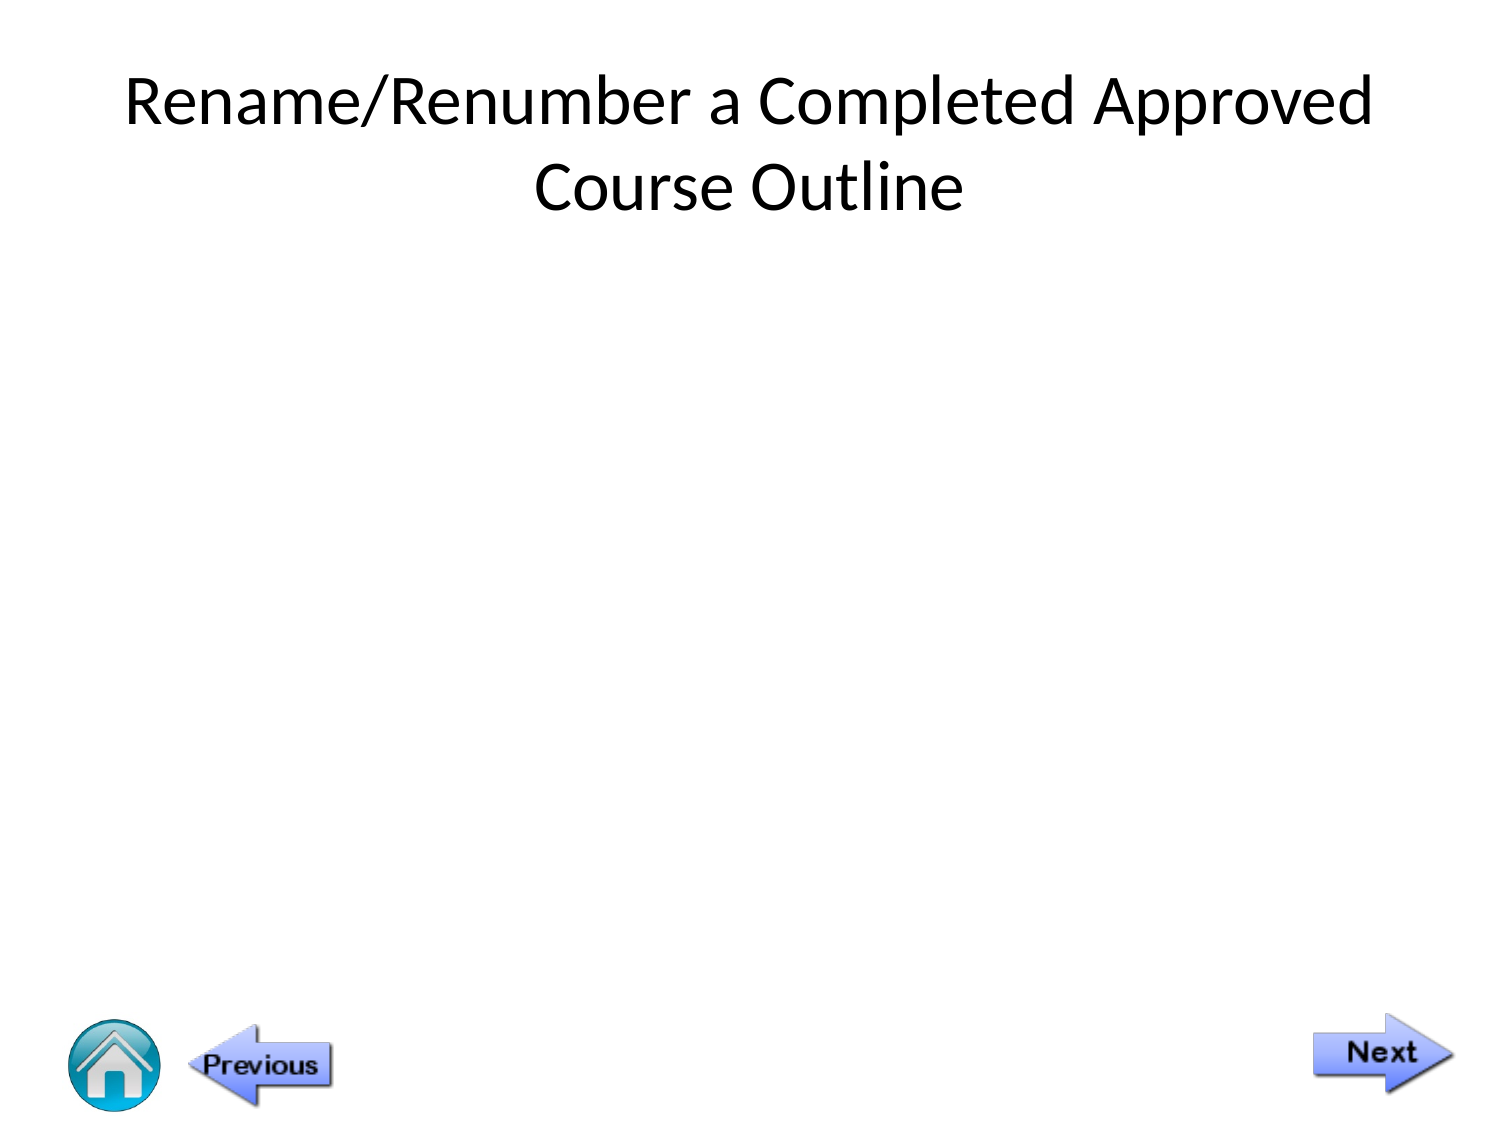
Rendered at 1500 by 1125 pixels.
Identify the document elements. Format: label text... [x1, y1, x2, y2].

title Rename/Renumber a Completed Approved Course Outline [75, 45, 1425, 233]
picture [1312, 1012, 1460, 1100]
picture [187, 1023, 338, 1113]
picture [62, 1012, 166, 1116]
